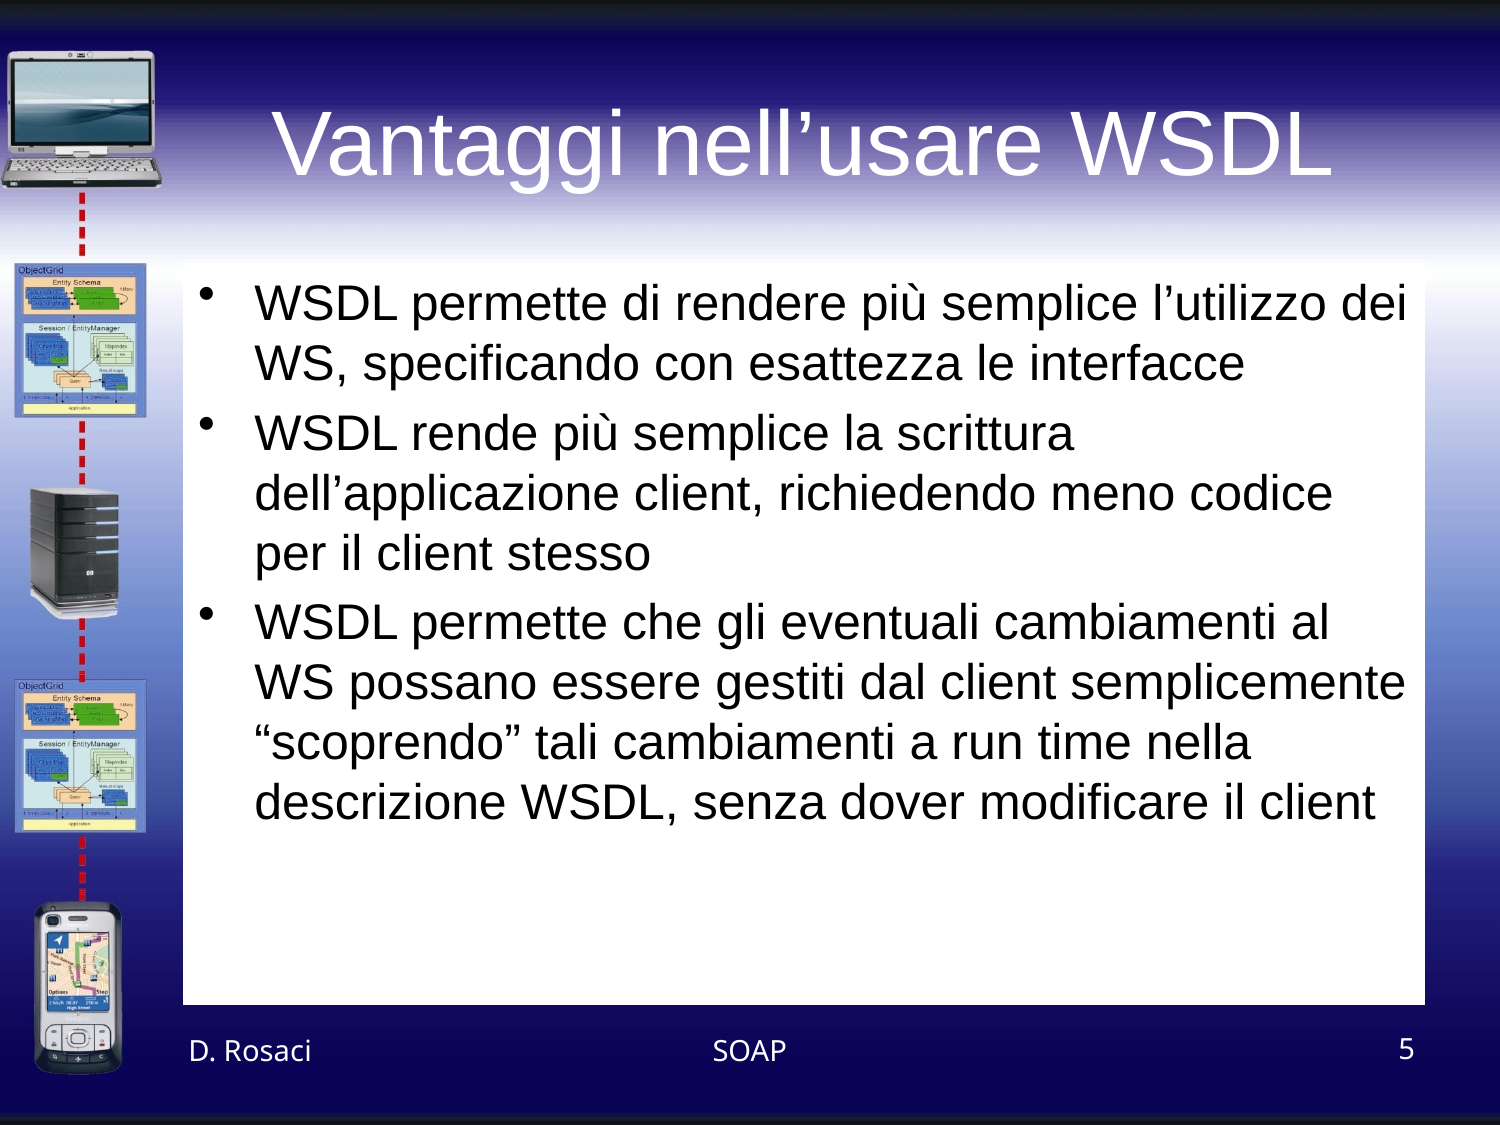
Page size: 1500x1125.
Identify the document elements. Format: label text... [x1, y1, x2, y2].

title Vantaggi nell’usare WSDL [182, 44, 1426, 233]
picture [0, 0, 1500, 1125]
slide_number D. Rosaci [74, 1024, 426, 1103]
list WSDL permette di rendere più semplice l’utilizzo dei WS, specificando con esattezza le interfacce WSDL rende più semplice la scrittura dell’applicazione client, richiedendo meno codice per il client stesso WSDL permette che gli eventuali cambiamenti al WS possano essere gestiti dal client semplicemente “scoprendo” tali cambiamenti a run time nella descrizione WSDL, senza dover modificare il client [182, 262, 1426, 1006]
footer SOAP [512, 1024, 988, 1103]
